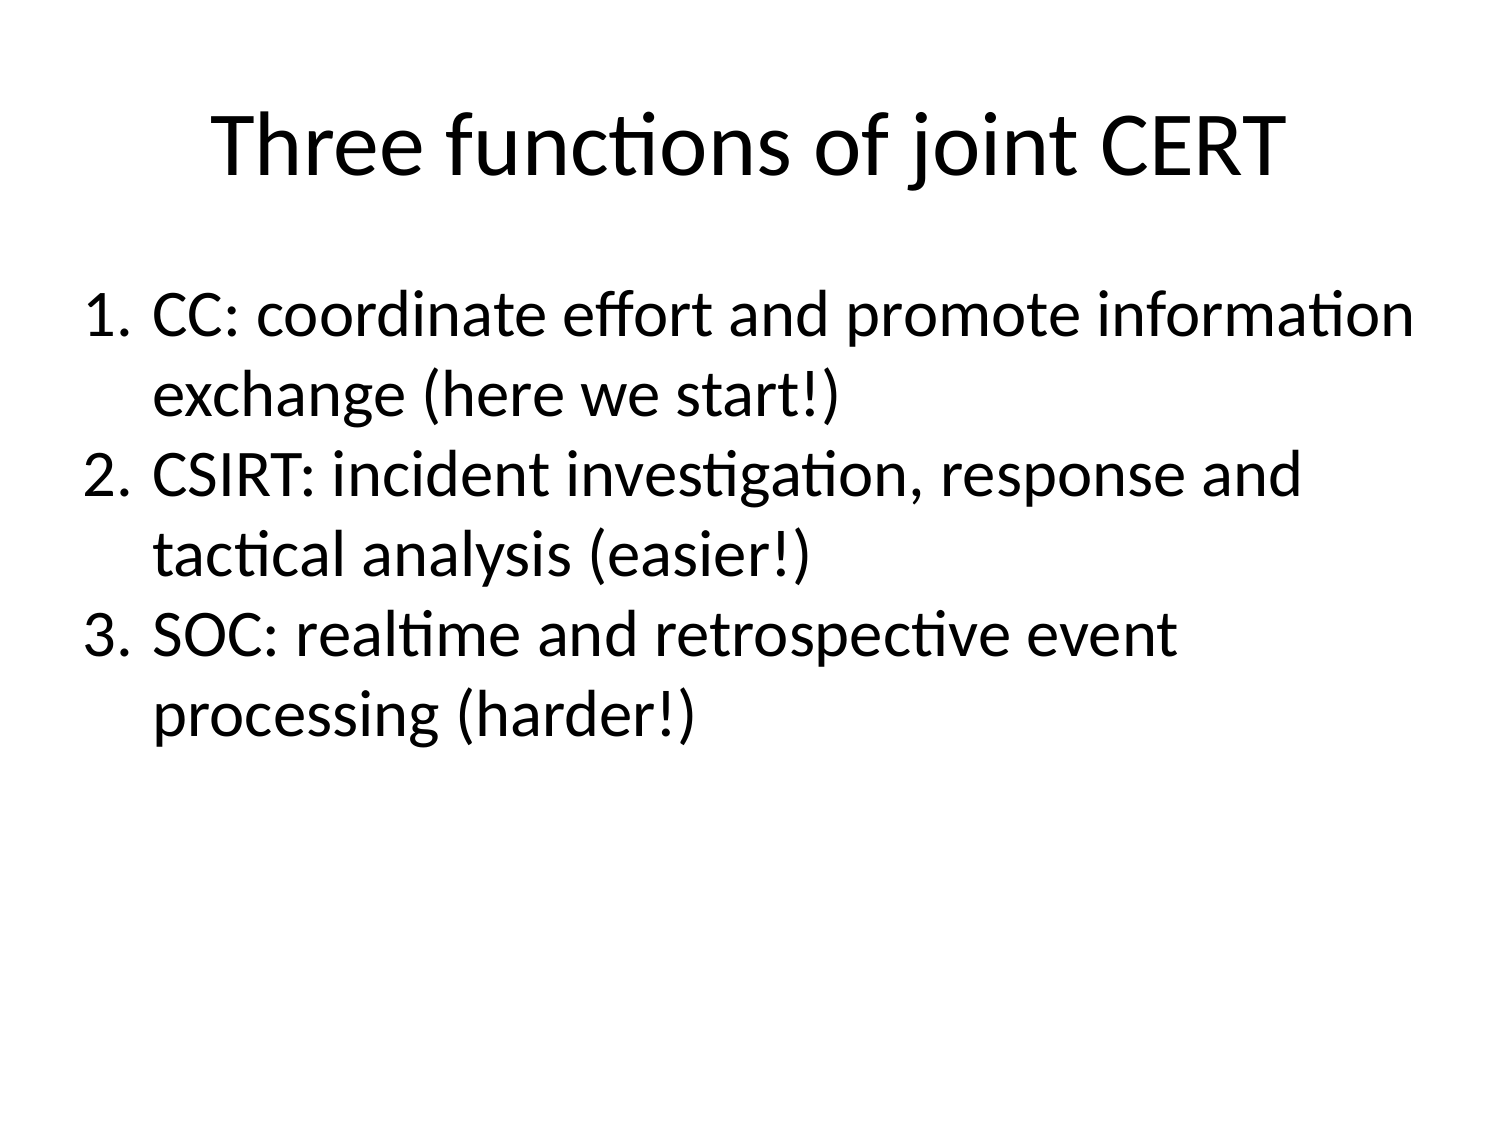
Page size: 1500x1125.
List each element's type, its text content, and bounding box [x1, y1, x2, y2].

text_box CC: coordinate effort and promote information exchange (here we start!) CSIRT: incident investigation, response and tactical analysis (easier!) SOC: realtime and retrospective event processing (harder!) [75, 262, 1425, 837]
text_box Three functions of joint CERT [75, 76, 1425, 201]
